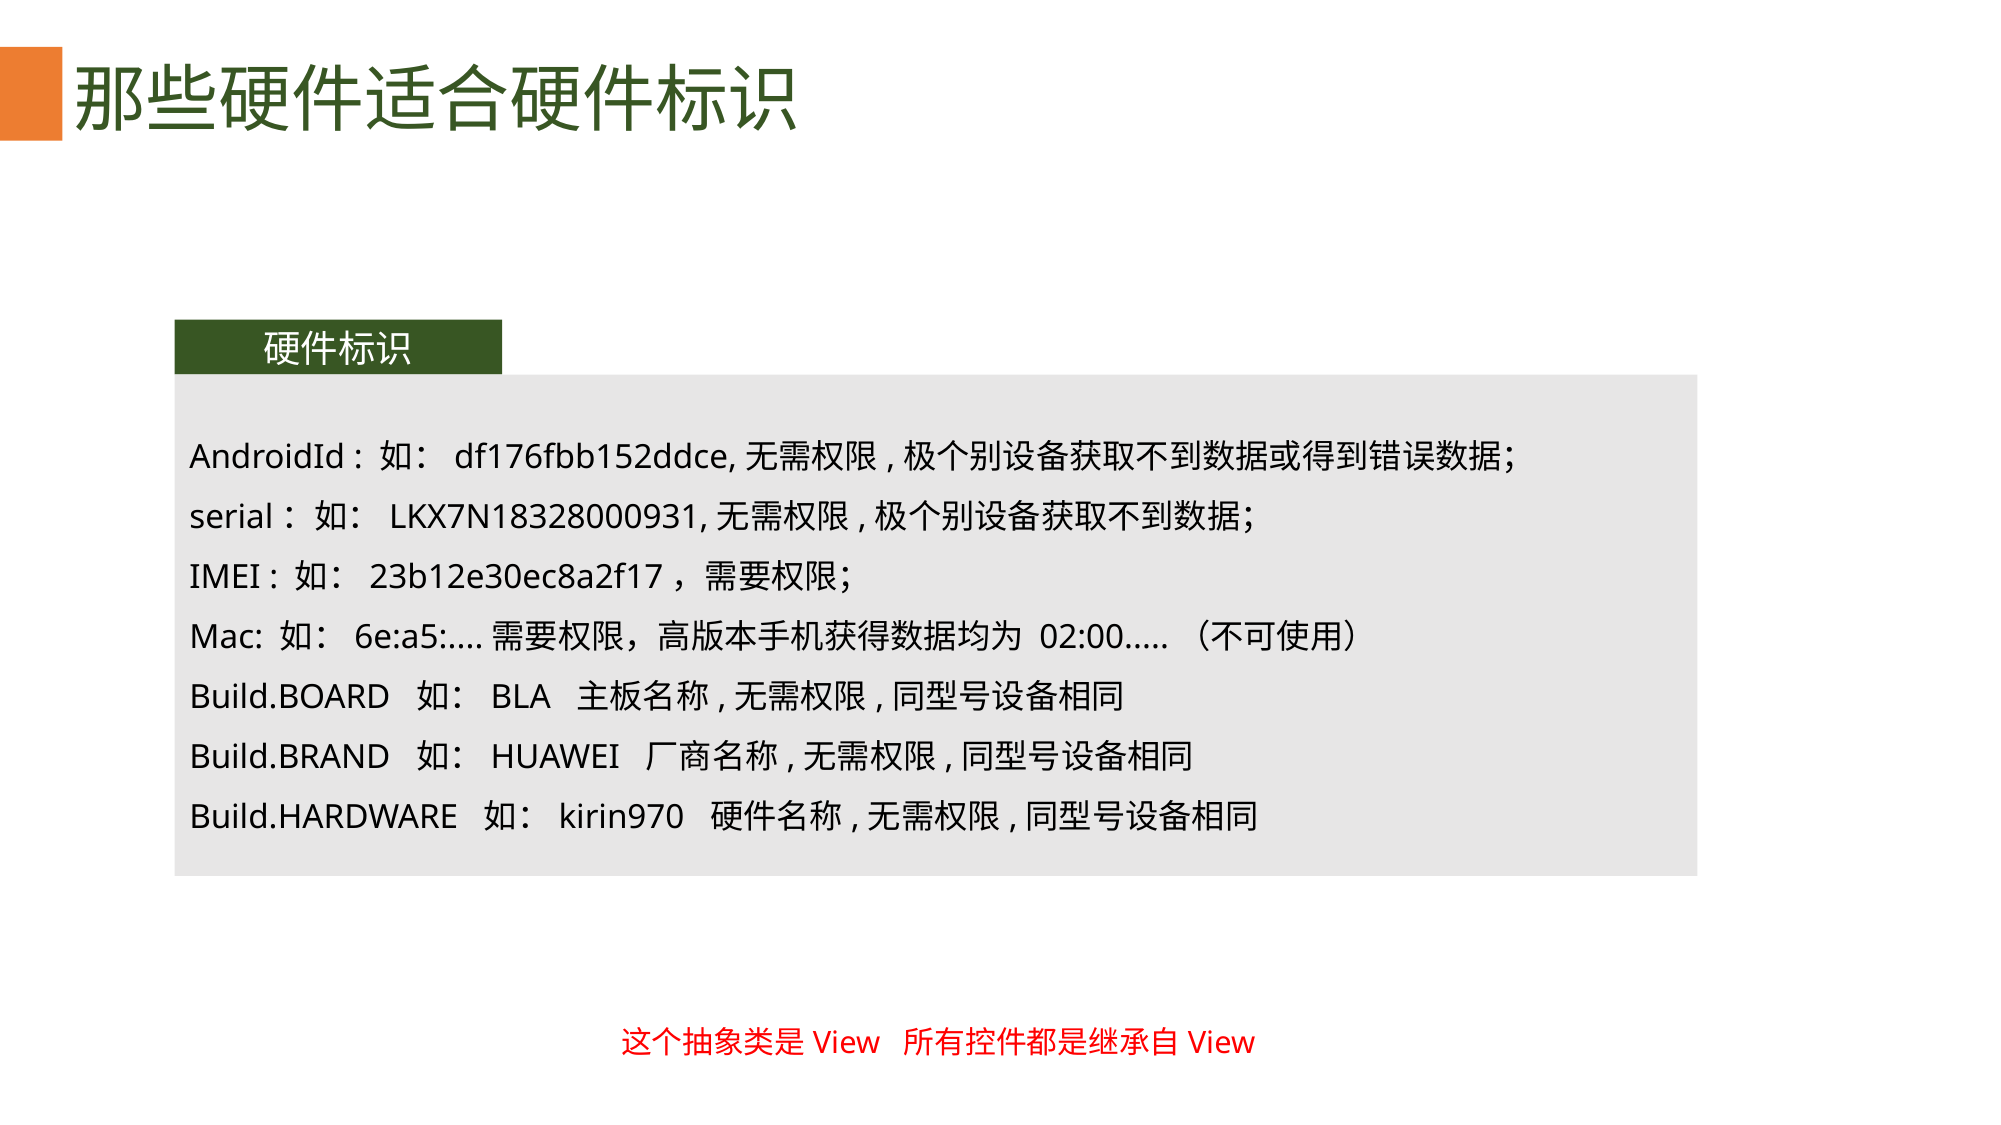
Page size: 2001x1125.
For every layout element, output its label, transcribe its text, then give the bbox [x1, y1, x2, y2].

text_box AndroidId : 如：df176fbb152ddce,无需权限,极个别设备获取不到数据或得到错误数据； serial：如：LKX7N18328000931,无需权限,极个别设备获取不到数据； IMEI : 如：23b12e30ec8a2f17，需要权限； Mac: 如：6e:a5:....需要权限，高版本手机获得数据均为 02:00.....（不可使用） Build.BOARD 如：BLA 主板名称,无需权限,同型号设备相同 Build.BRAND 如：HUAWEI 厂商名称,无需权限,同型号设备相同 Build.HARDWARE 如：kirin970 硬件名称,无需权限,同型号设备相同 [173, 373, 1698, 877]
text_box 那些硬件适合硬件标识 [62, 47, 1938, 144]
text_box 硬件标识 [173, 319, 503, 373]
text_box 这个抽象类是View 所有控件都是继承自View [606, 1015, 1455, 1068]
